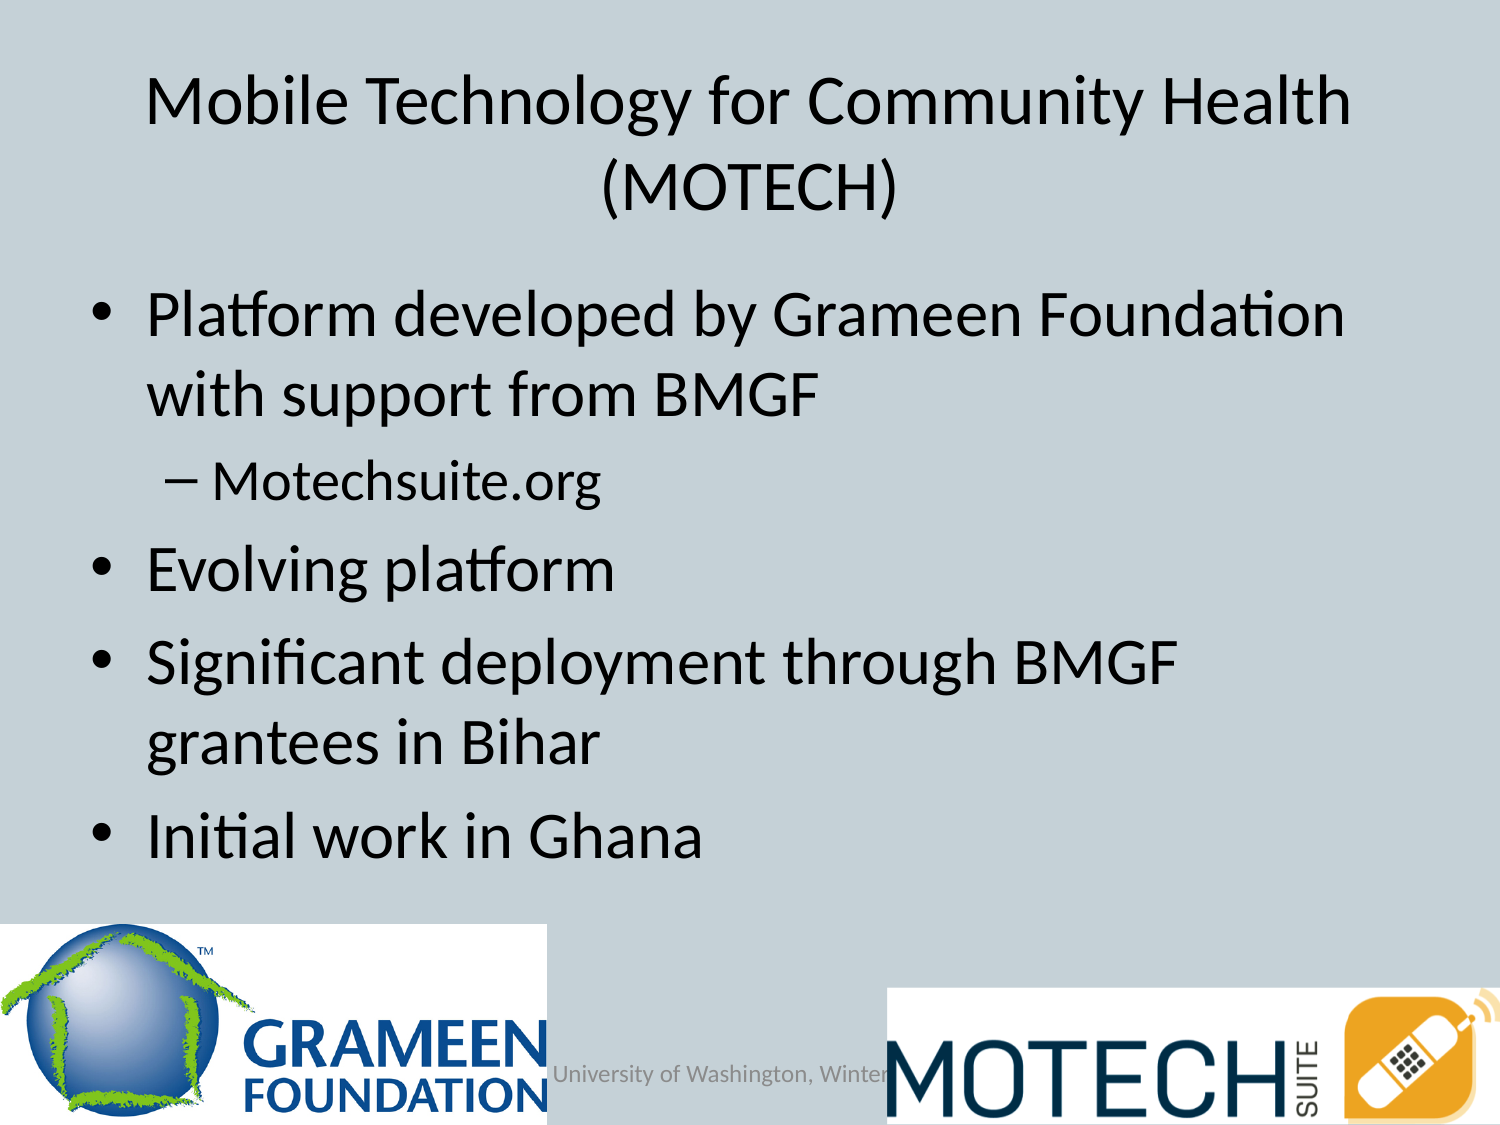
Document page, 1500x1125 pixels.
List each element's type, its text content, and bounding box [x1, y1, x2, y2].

picture [0, 924, 547, 1125]
list Platform developed by Grameen Foundation with support from BMGF Motechsuite.org Evolving platform Significant deployment through BMGF grantees in Bihar Initial work in Ghana [75, 262, 1425, 1005]
picture [887, 987, 1500, 1125]
footer University of Washington, Winter 2015 [551, 1042, 882, 1103]
title Mobile Technology for Community Health (MOTECH) [75, 45, 1425, 233]
